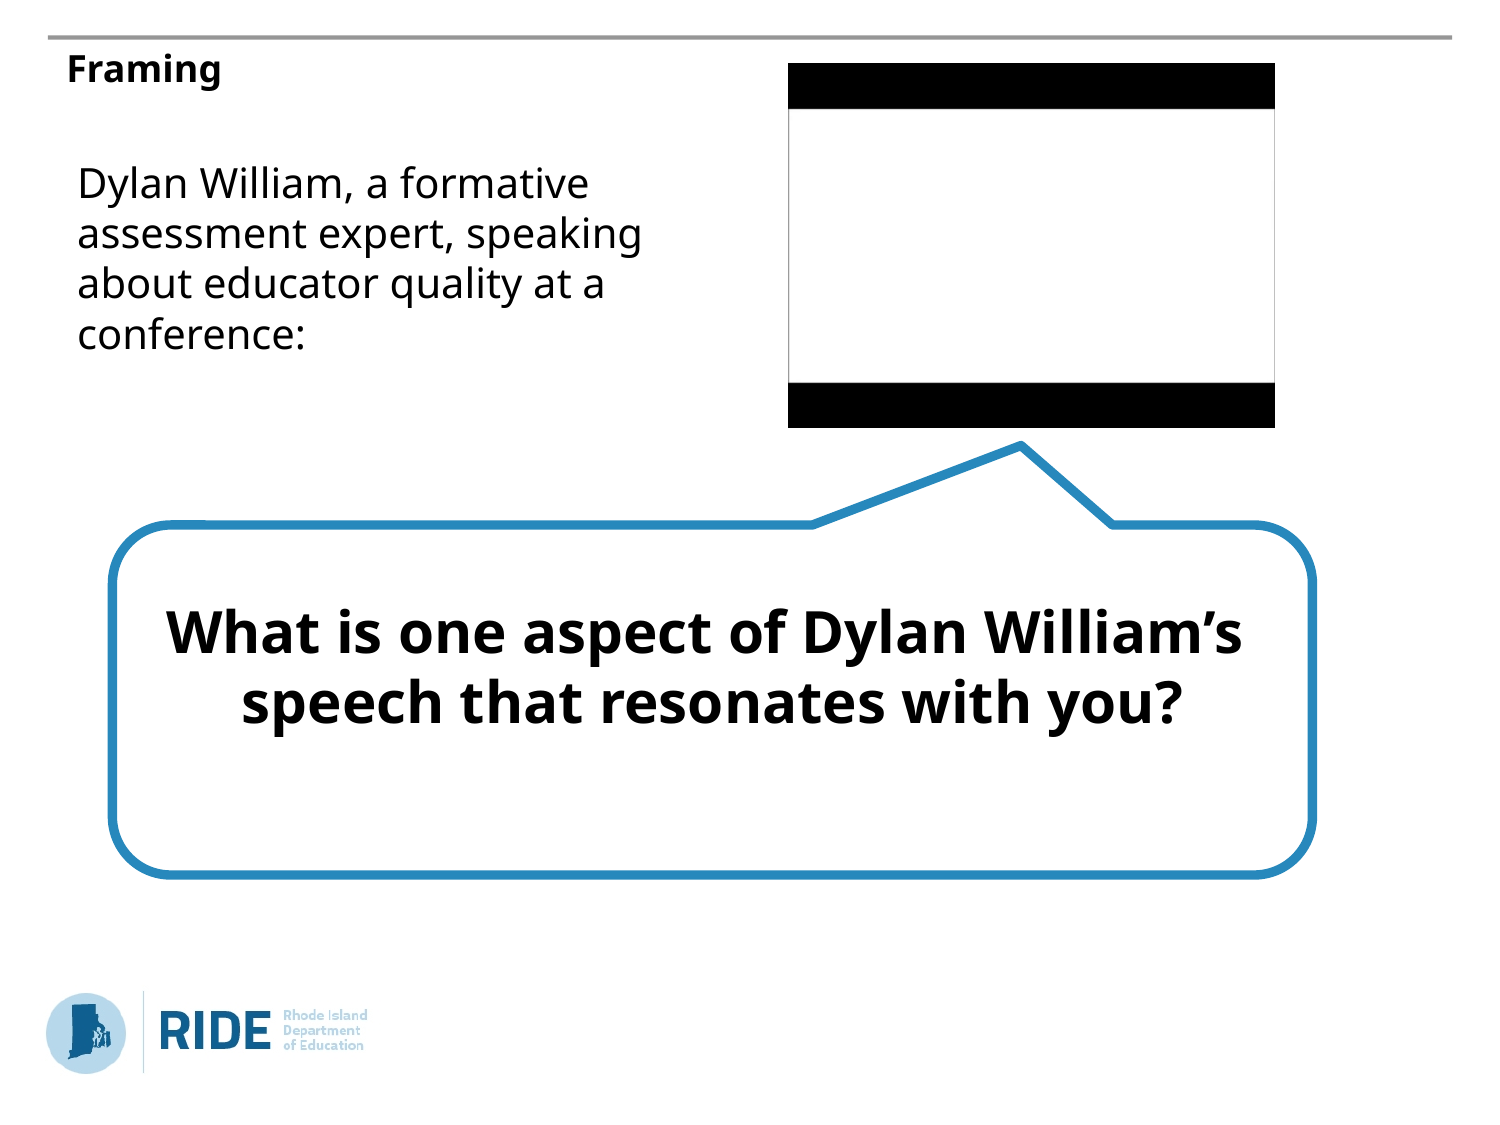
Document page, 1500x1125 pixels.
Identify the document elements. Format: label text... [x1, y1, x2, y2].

picture [37, 985, 413, 1079]
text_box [787, 62, 1276, 429]
text_box Dylan William, a formative assessment expert, speaking about educator quality at a conference: [62, 149, 750, 365]
text_box What is one aspect of Dylan William’s speech that resonates with you? [112, 445, 1313, 876]
title Framing [51, 37, 1449, 176]
